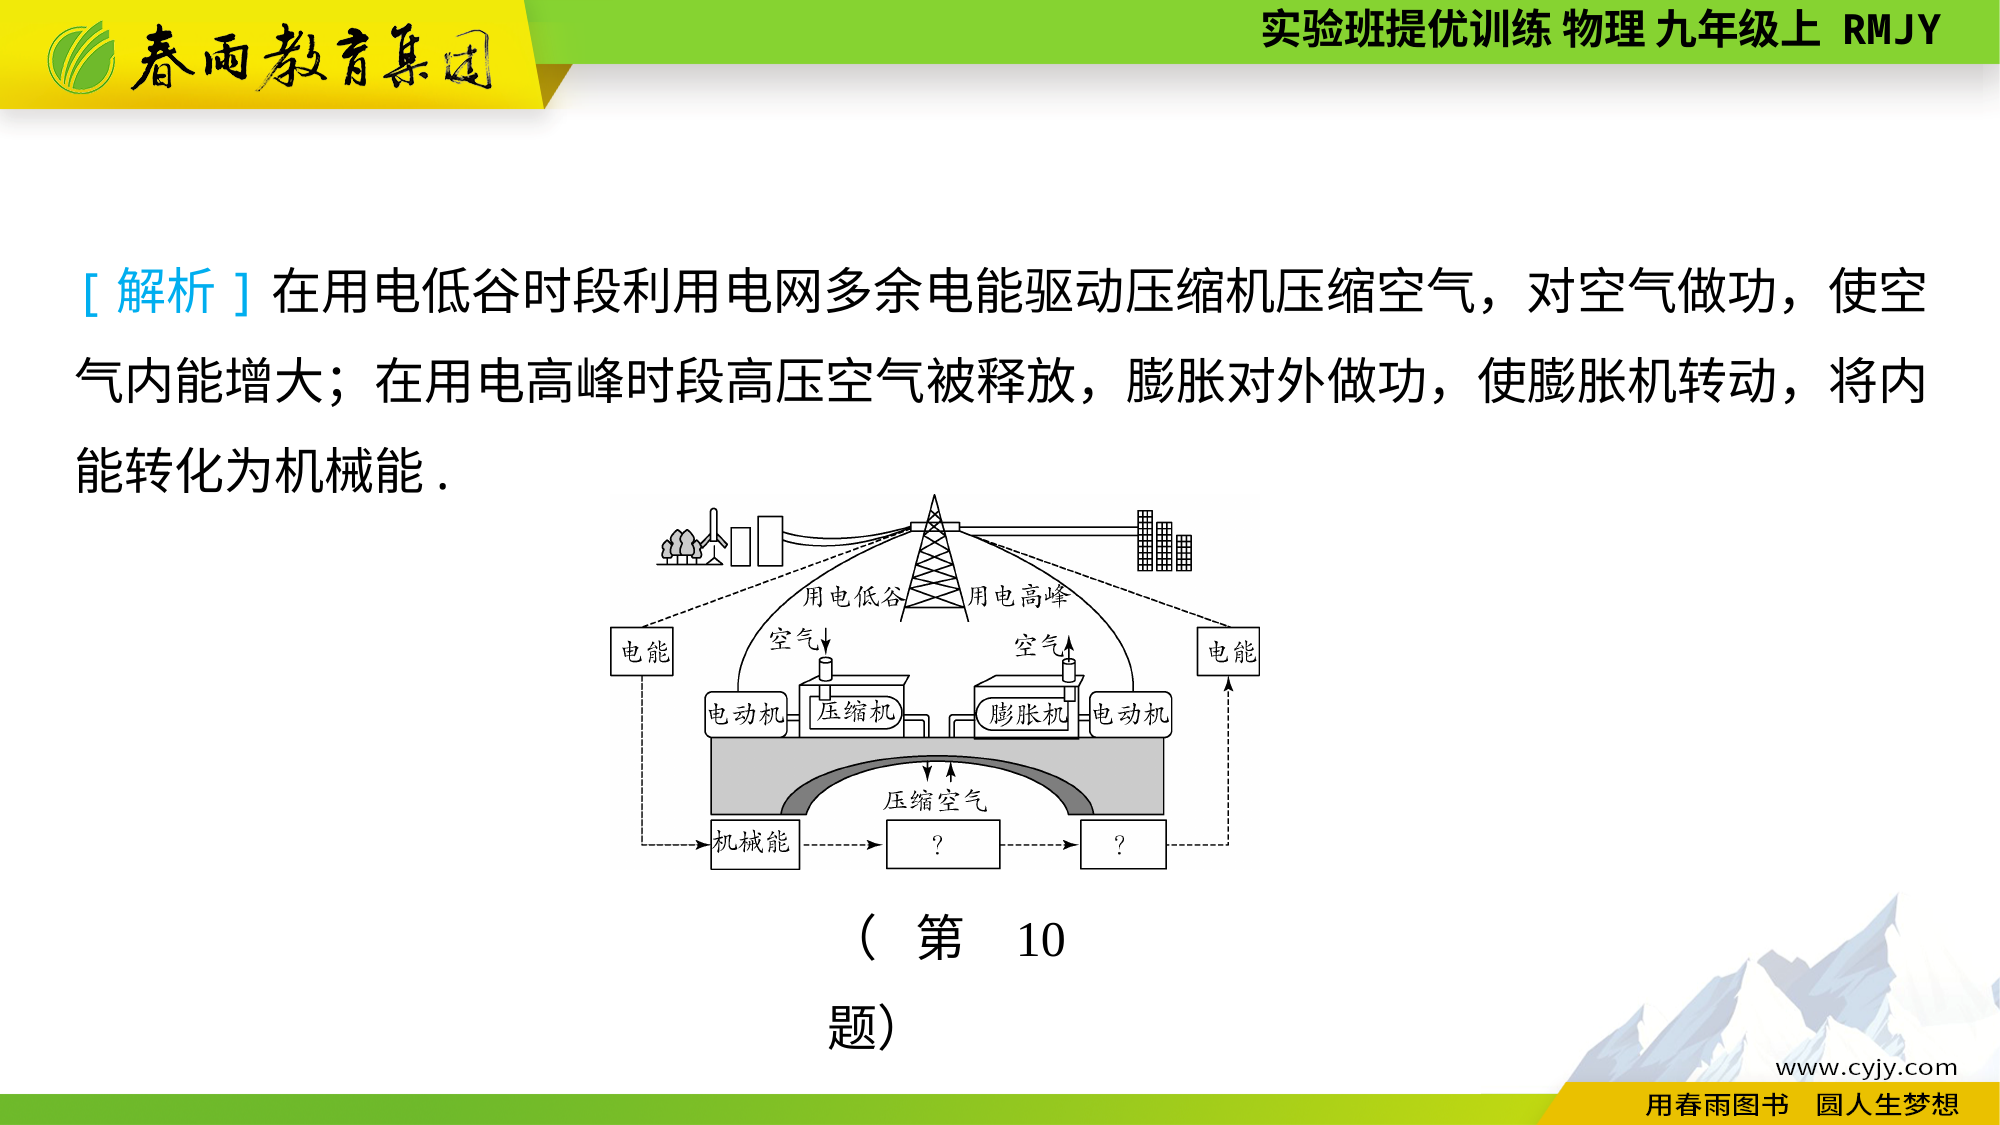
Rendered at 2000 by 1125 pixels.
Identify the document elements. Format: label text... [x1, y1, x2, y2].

text_box （第10题） [812, 877, 1093, 975]
picture [0, 0, 2000, 1125]
list [解析]在用电低谷时段利用电网多余电能驱动压缩机压缩空气，对空气做功，使空气内能增大；在用电高峰时段高压空气被释放，膨胀对外做功，使膨胀机转动，将内能转化为机械能. [59, 222, 1944, 499]
